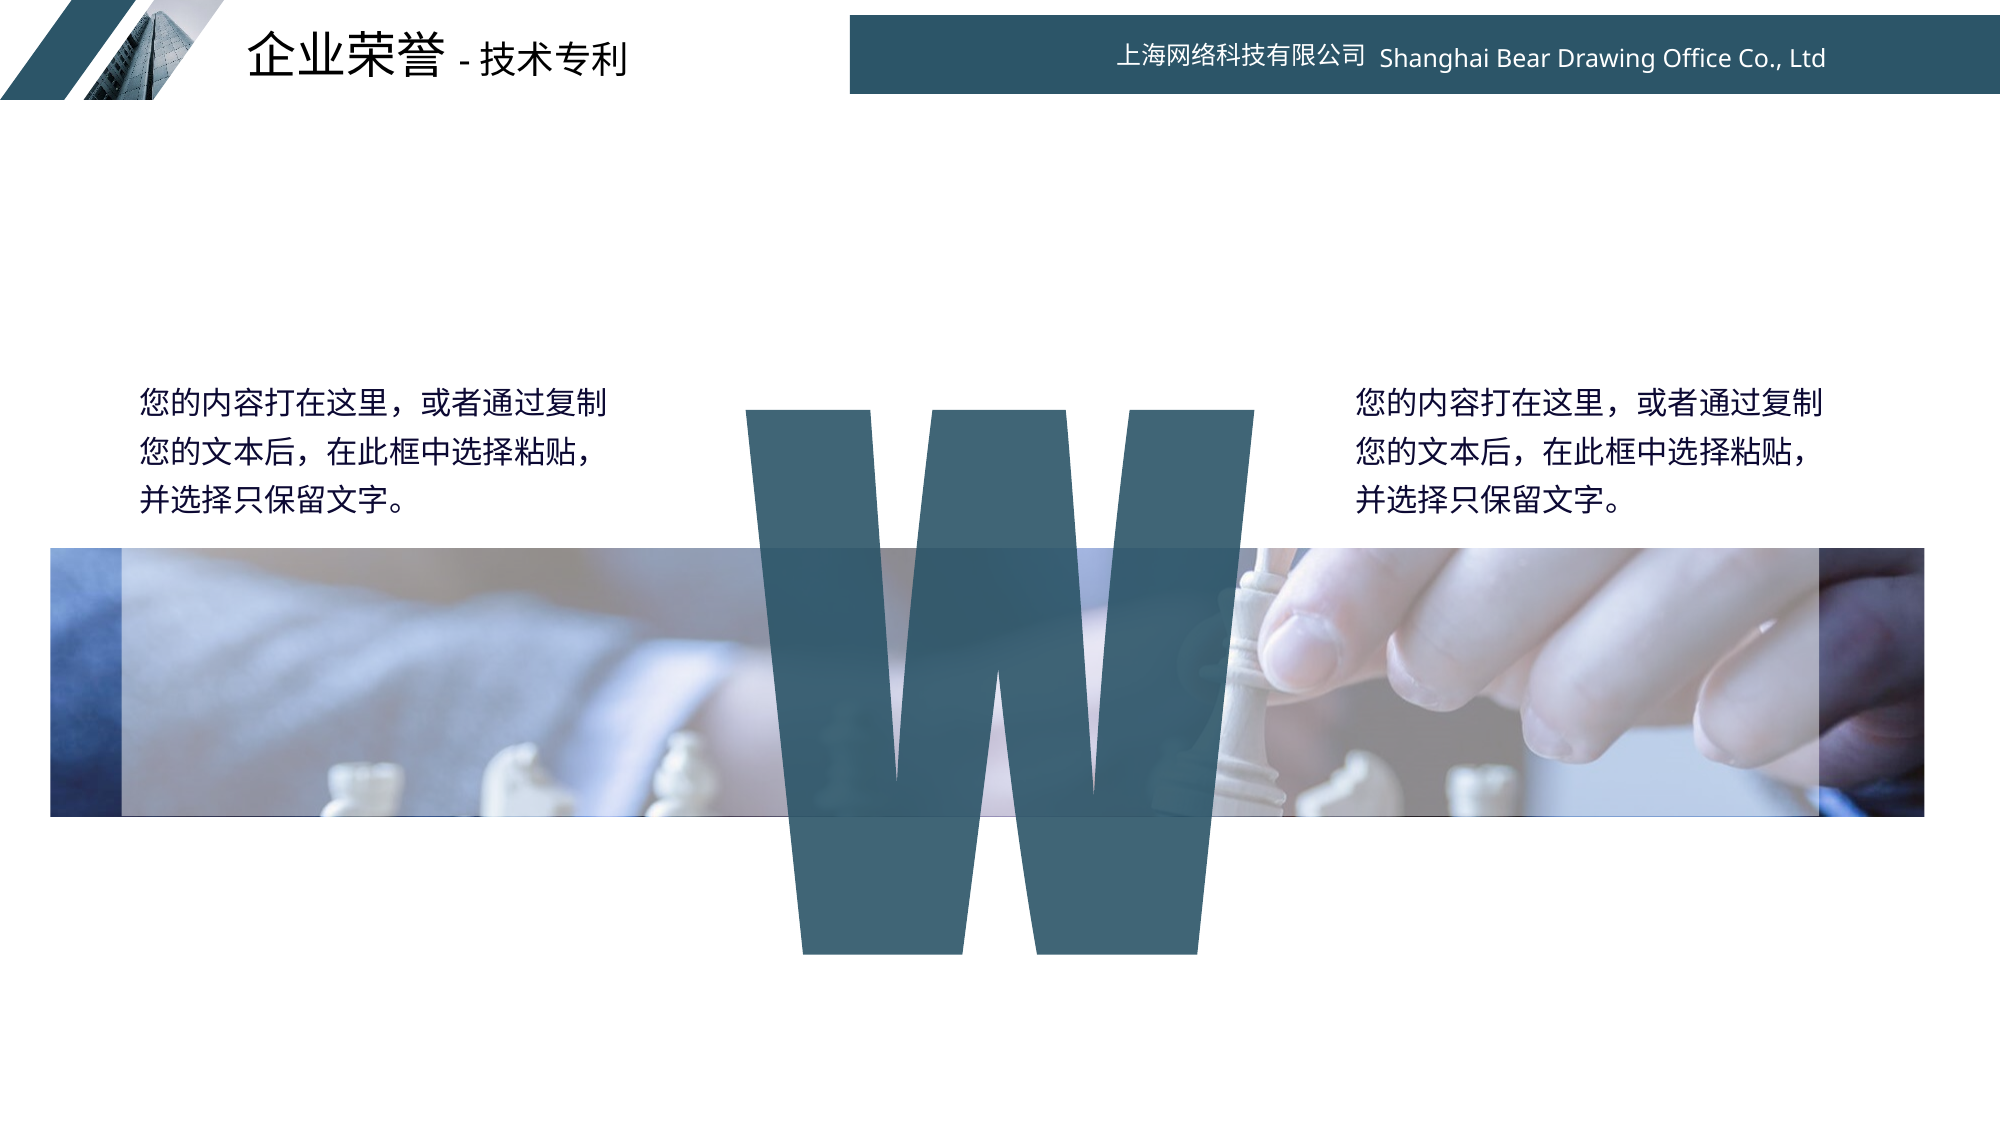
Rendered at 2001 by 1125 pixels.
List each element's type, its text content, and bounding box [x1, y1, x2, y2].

text_box [1078, 547, 1112, 768]
text_box [1213, 547, 1820, 817]
text_box [49, 547, 121, 817]
text_box [982, 687, 1014, 817]
text_box [121, 547, 787, 817]
text_box [744, 408, 1256, 956]
text_box [1820, 547, 1926, 817]
text_box 您的内容打在这里，或者通过复制您的文本后，在此框中选择粘贴，并选择只保留文字。 [1352, 393, 1828, 497]
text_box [900, 15, 2000, 94]
text_box [882, 547, 915, 756]
text_box 您的内容打在这里，或者通过复制您的文本后，在此框中选择粘贴，并选择只保留文字。 [136, 393, 612, 497]
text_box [0, 0, 900, 100]
